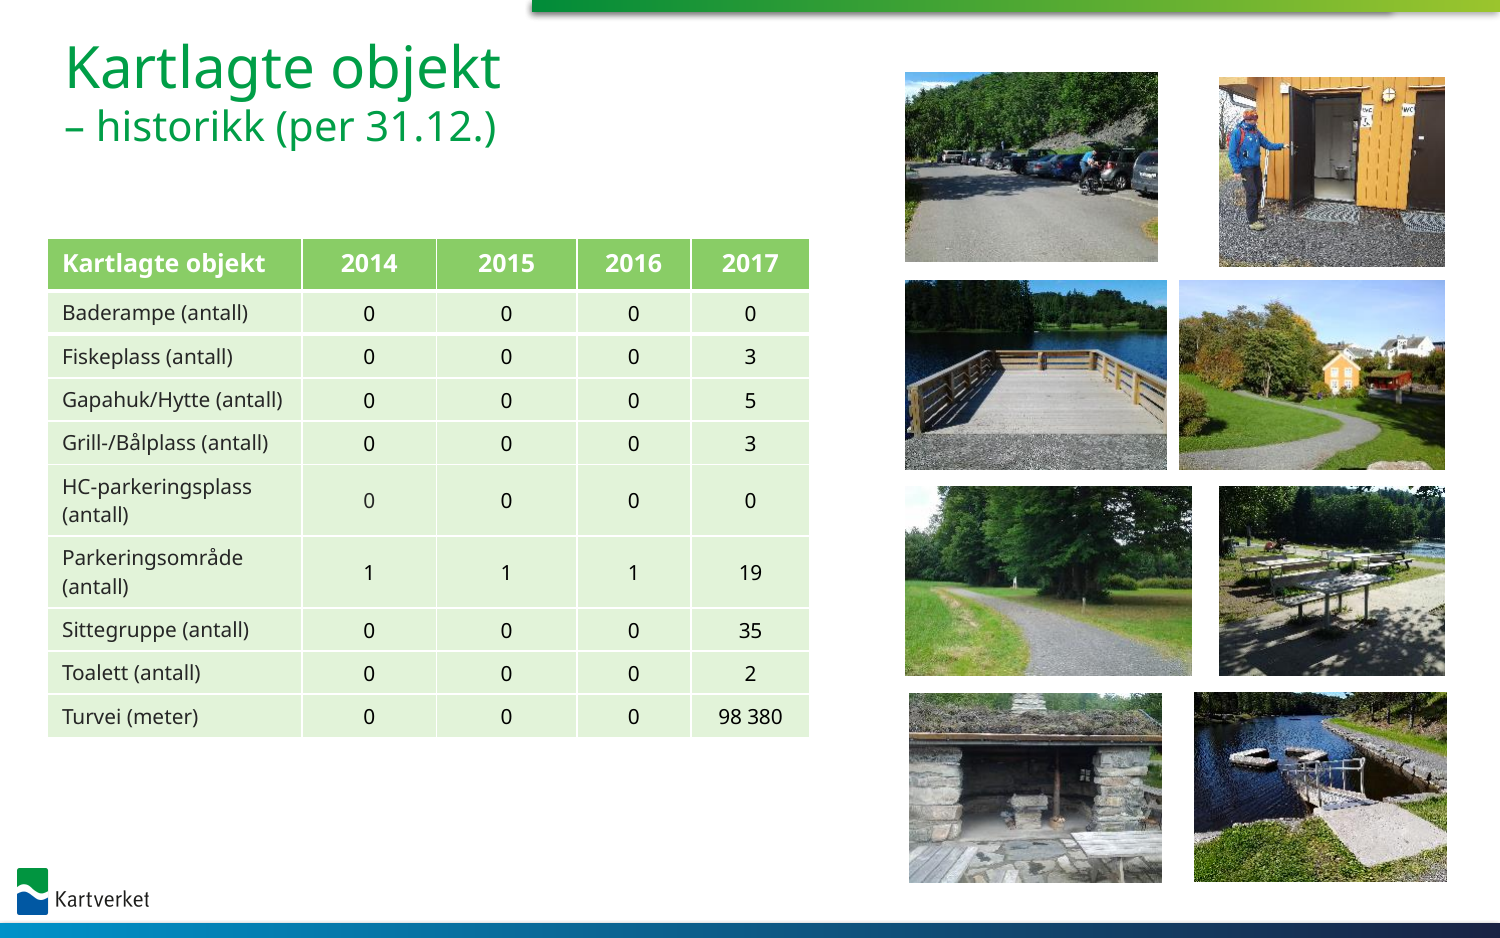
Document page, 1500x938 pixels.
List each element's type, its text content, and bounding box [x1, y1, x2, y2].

picture [1194, 692, 1448, 882]
table_cell 0 [303, 293, 436, 332]
picture [905, 72, 1158, 262]
table_cell 0 [578, 465, 690, 535]
table_cell Toalett (antall) [48, 652, 301, 693]
table_cell 0 [437, 465, 576, 535]
table_cell Baderampe (antall) [48, 293, 301, 332]
table_cell Gapahuk/Hytte (antall) [48, 379, 301, 420]
table_header 2014 [303, 239, 436, 289]
table_cell Grill-/Bålplass (antall) [48, 422, 301, 464]
picture [905, 280, 1167, 470]
picture [1219, 486, 1445, 676]
table_cell 3 [692, 422, 809, 464]
table_cell 0 [303, 609, 436, 650]
table_header 2017 [692, 239, 809, 289]
table_cell 0 [437, 379, 576, 420]
table_cell 1 [437, 537, 576, 607]
table_cell HC-parkeringsplass (antall) [48, 465, 301, 535]
table_cell 0 [303, 379, 436, 420]
table_cell 1 [578, 537, 690, 607]
table_cell 0 [578, 379, 690, 420]
table_cell 0 [437, 293, 576, 332]
table_cell 0 [437, 336, 576, 377]
table_cell 0 [437, 652, 576, 693]
table_cell 0 [437, 695, 576, 737]
table_cell 0 [303, 652, 436, 693]
table_cell 0 [578, 293, 690, 332]
table_cell Sittegruppe (antall) [48, 609, 301, 650]
table_header 2015 [437, 239, 576, 289]
table_cell 0 [437, 422, 576, 464]
picture [909, 693, 1163, 884]
table_cell 0 [303, 695, 436, 737]
picture [1219, 77, 1445, 267]
table_cell 0 [578, 422, 690, 464]
table_header 2016 [578, 239, 690, 289]
table_cell 0 [303, 336, 436, 377]
table_cell 5 [692, 379, 809, 420]
table_cell 0 [303, 422, 436, 464]
table_cell 35 [692, 609, 809, 650]
table_cell Fiskeplass (antall) [48, 336, 301, 377]
table_cell 2 [692, 652, 809, 693]
table_cell 0 [578, 336, 690, 377]
table_cell Parkeringsområde (antall) [48, 537, 301, 607]
picture [905, 486, 1193, 676]
text_box Kartlagte objekt – historikk (per 31.12.) [49, 14, 1431, 158]
table_cell 3 [692, 336, 809, 377]
table_cell 98 380 [692, 695, 809, 737]
picture [1179, 280, 1445, 470]
table_cell 0 [578, 652, 690, 693]
table_header Kartlagte objekt [48, 239, 301, 289]
table_cell 0 [578, 695, 690, 737]
table_cell Turvei (meter) [48, 695, 301, 737]
table_cell 0 [578, 609, 690, 650]
table_cell 0 [692, 465, 809, 535]
table_cell 0 [692, 293, 809, 332]
table_cell 19 [692, 537, 809, 607]
table_cell 0 [303, 465, 436, 535]
table_cell 0 [437, 609, 576, 650]
table_cell 1 [303, 537, 436, 607]
